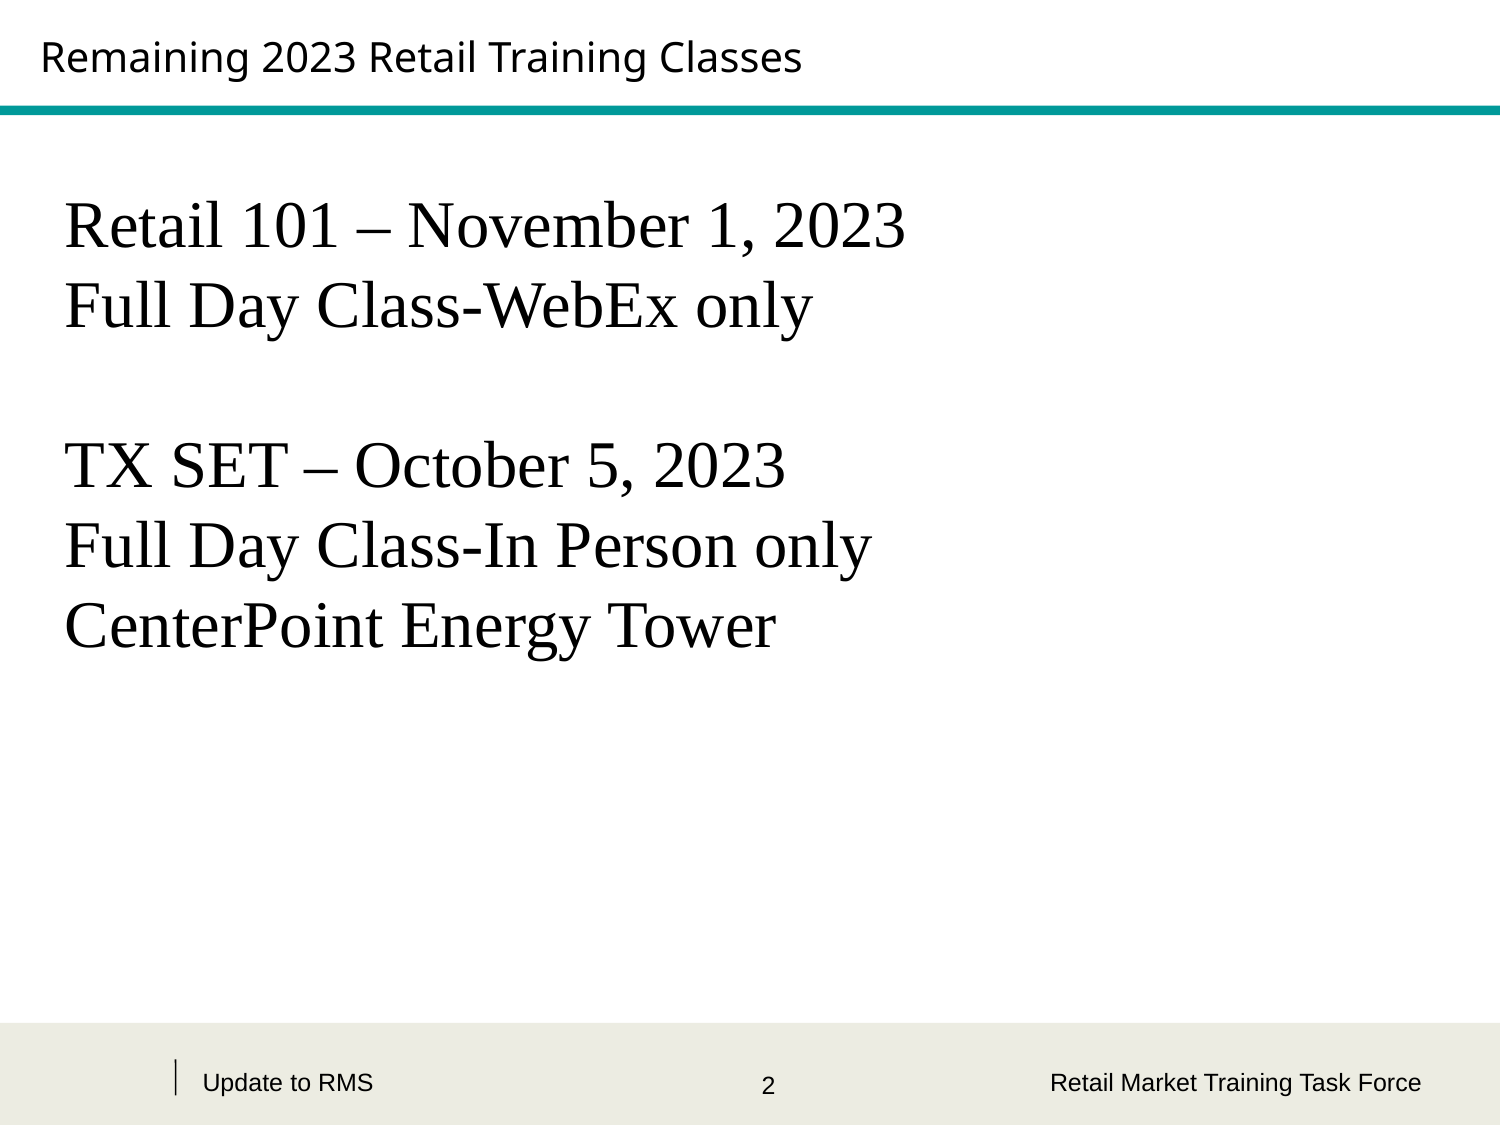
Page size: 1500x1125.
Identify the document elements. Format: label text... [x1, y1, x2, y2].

text_box Retail 101 – November 1, 2023 Full Day Class-WebEx only TX SET – October 5, 2023 Full Day Class-In Person only CenterPoint Energy Tower [49, 173, 1400, 669]
title Remaining 2023 Retail Training Classes [24, 0, 1451, 113]
footer Retail Market Training Task Force [1024, 1059, 1438, 1125]
slide_number Update to RMS [187, 1059, 538, 1125]
